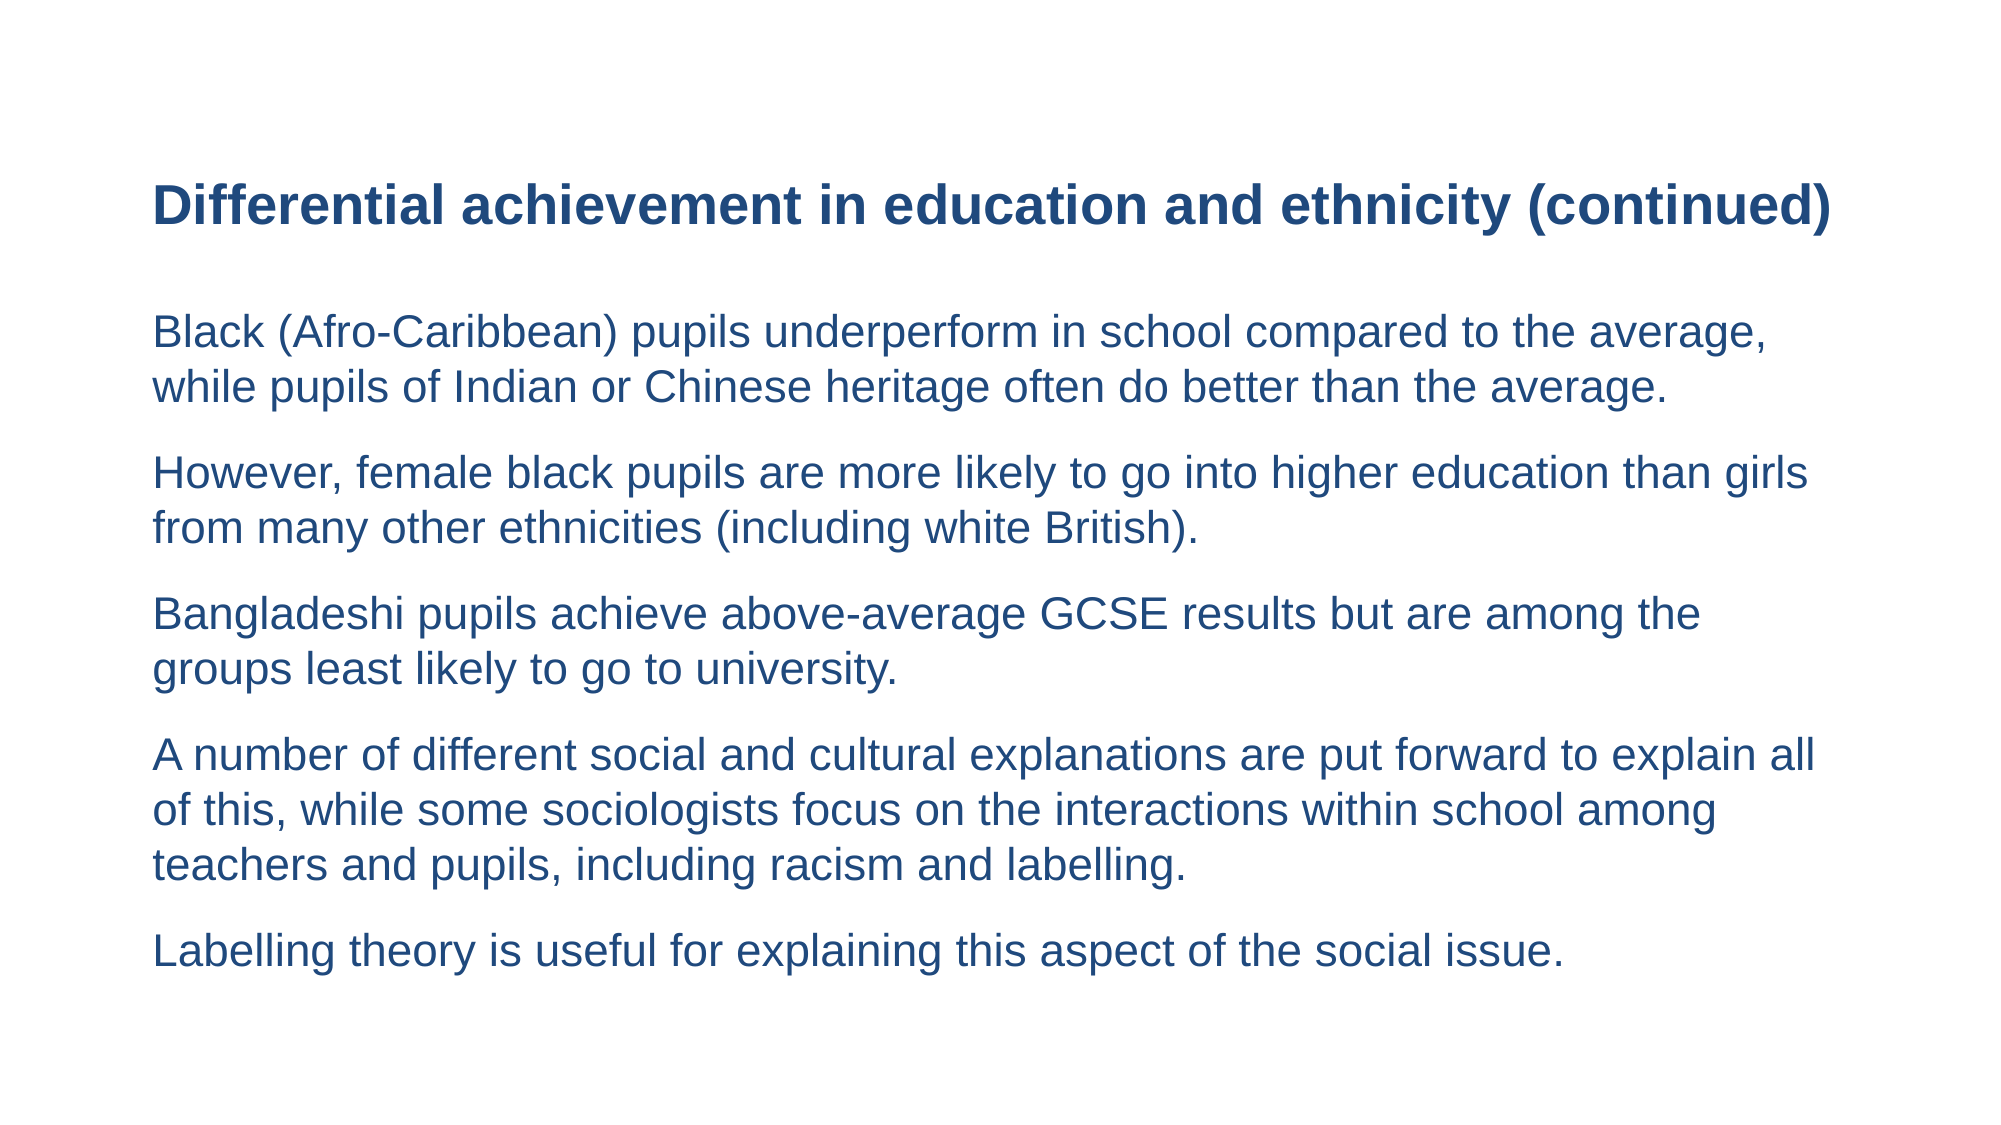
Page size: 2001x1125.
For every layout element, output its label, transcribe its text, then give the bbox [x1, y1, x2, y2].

list Black (Afro-Caribbean) pupils underperform in school compared to the average, while pupils of Indian or Chinese heritage often do better than the average. However, female black pupils are more likely to go into higher education than girls from many other ethnicities (including white British). Bangladeshi pupils achieve above-average GCSE results but are among the groups least likely to go to university. A number of different social and cultural explanations are put forward to explain all of this, while some sociologists focus on the interactions within school among teachers and pupils, including racism and labelling. Labelling theory is useful for explaining this aspect of the social issue. [137, 315, 1863, 1008]
title Differential achievement in education and ethnicity (continued) [137, 97, 1863, 315]
